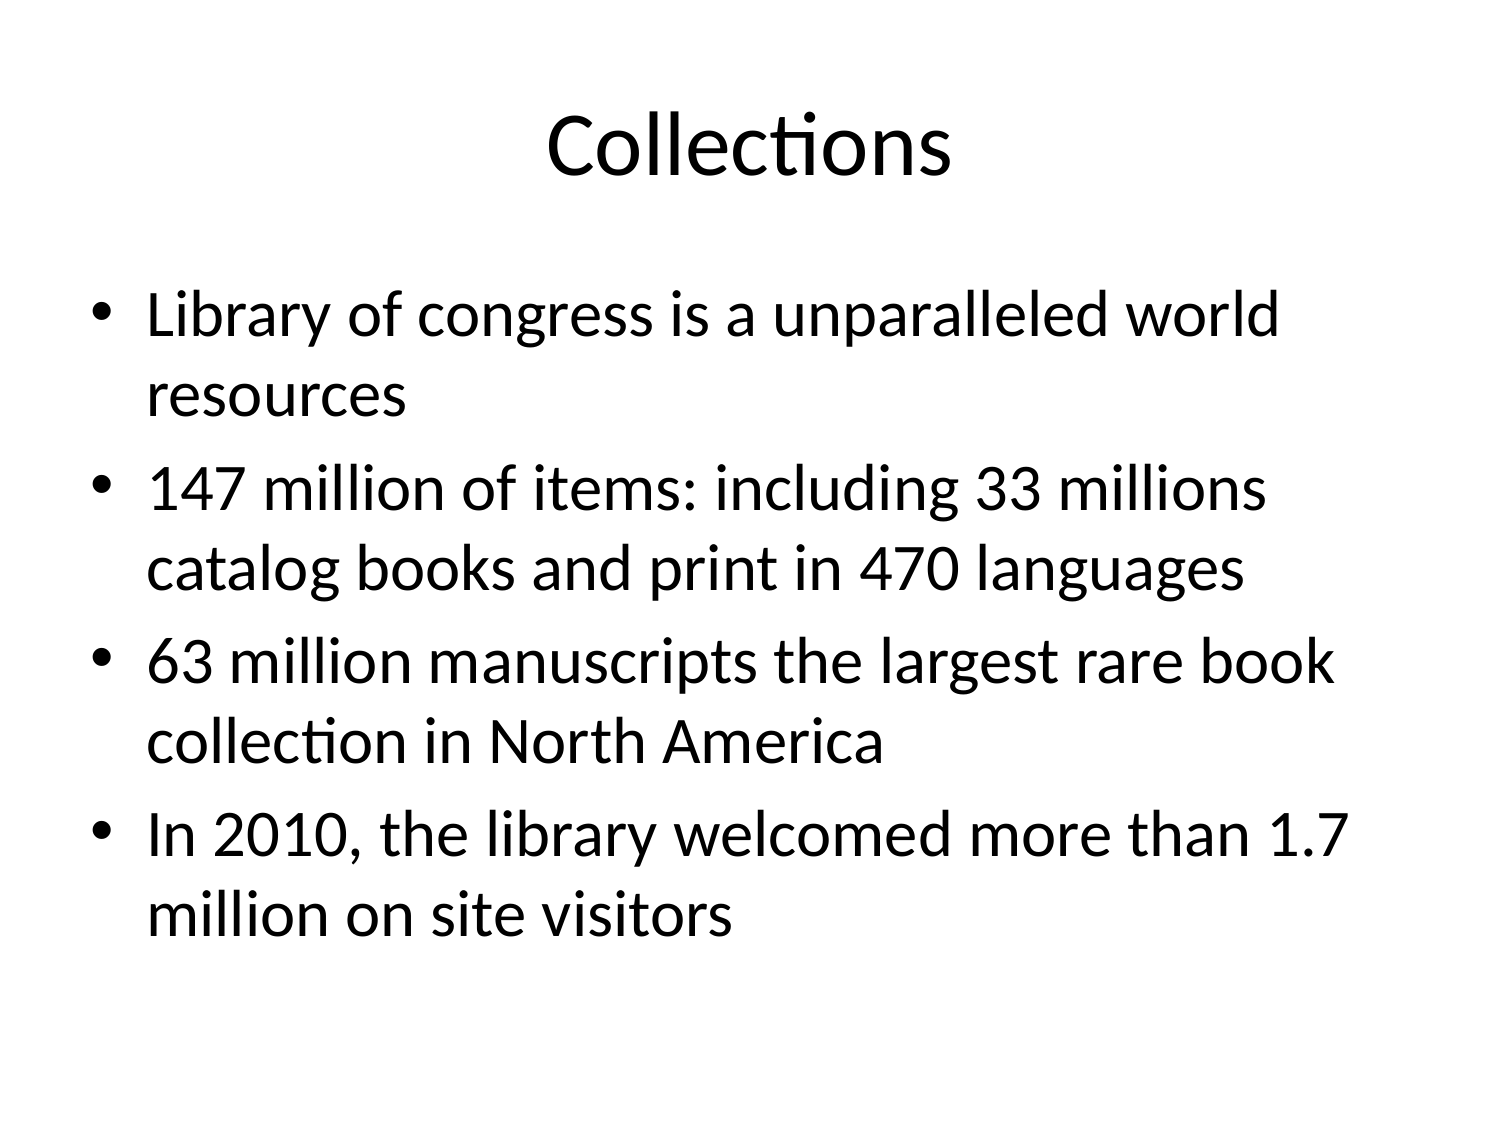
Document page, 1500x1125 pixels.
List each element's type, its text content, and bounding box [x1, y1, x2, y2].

title Collections [75, 45, 1425, 233]
list Library of congress is a unparalleled world resources 147 million of items: including 33 millions catalog books and print in 470 languages 63 million manuscripts the largest rare book collection in North America In 2010, the library welcomed more than 1.7 million on site visitors [75, 262, 1425, 1005]
